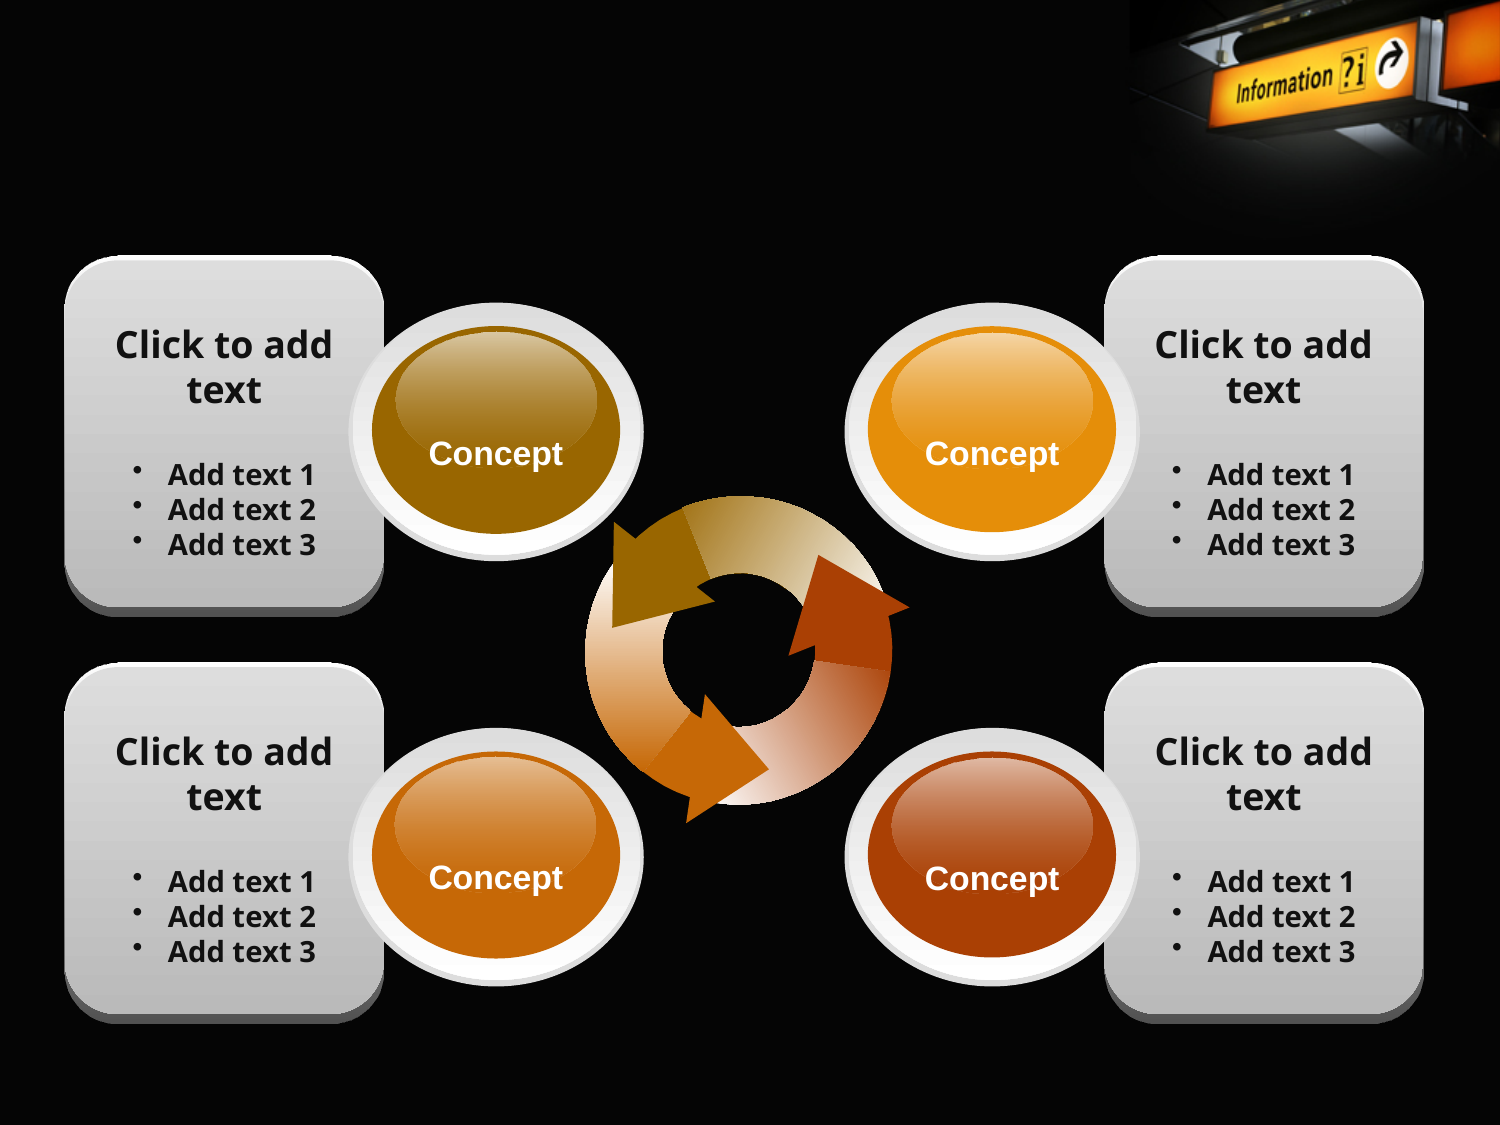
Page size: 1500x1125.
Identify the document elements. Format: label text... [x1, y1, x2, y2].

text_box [348, 302, 644, 562]
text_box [844, 302, 1141, 562]
text_box [64, 667, 384, 1015]
text_box [1104, 255, 1423, 302]
text_box [1104, 558, 1424, 617]
text_box Click to add text Add text 1 Add text 2 Add text 3 [98, 720, 350, 976]
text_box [844, 727, 1141, 987]
text_box Click to add text Add text 1 Add text 2 Add text 3 [1141, 313, 1390, 569]
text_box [556, 471, 924, 831]
text_box Click to add text Add text 1 Add text 2 Add text 3 [98, 313, 348, 569]
text_box [64, 966, 377, 1024]
text_box Click to add text Add text 1 Add text 2 Add text 3 [1138, 720, 1390, 976]
picture [0, 0, 1500, 1125]
text_box [64, 260, 382, 608]
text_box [348, 727, 644, 987]
text_box [64, 559, 384, 617]
text_box [65, 255, 384, 302]
text_box [1111, 968, 1424, 1024]
text_box [1104, 662, 1424, 714]
text_box [1105, 260, 1424, 608]
text_box [65, 662, 384, 711]
text_box [1104, 667, 1424, 1015]
